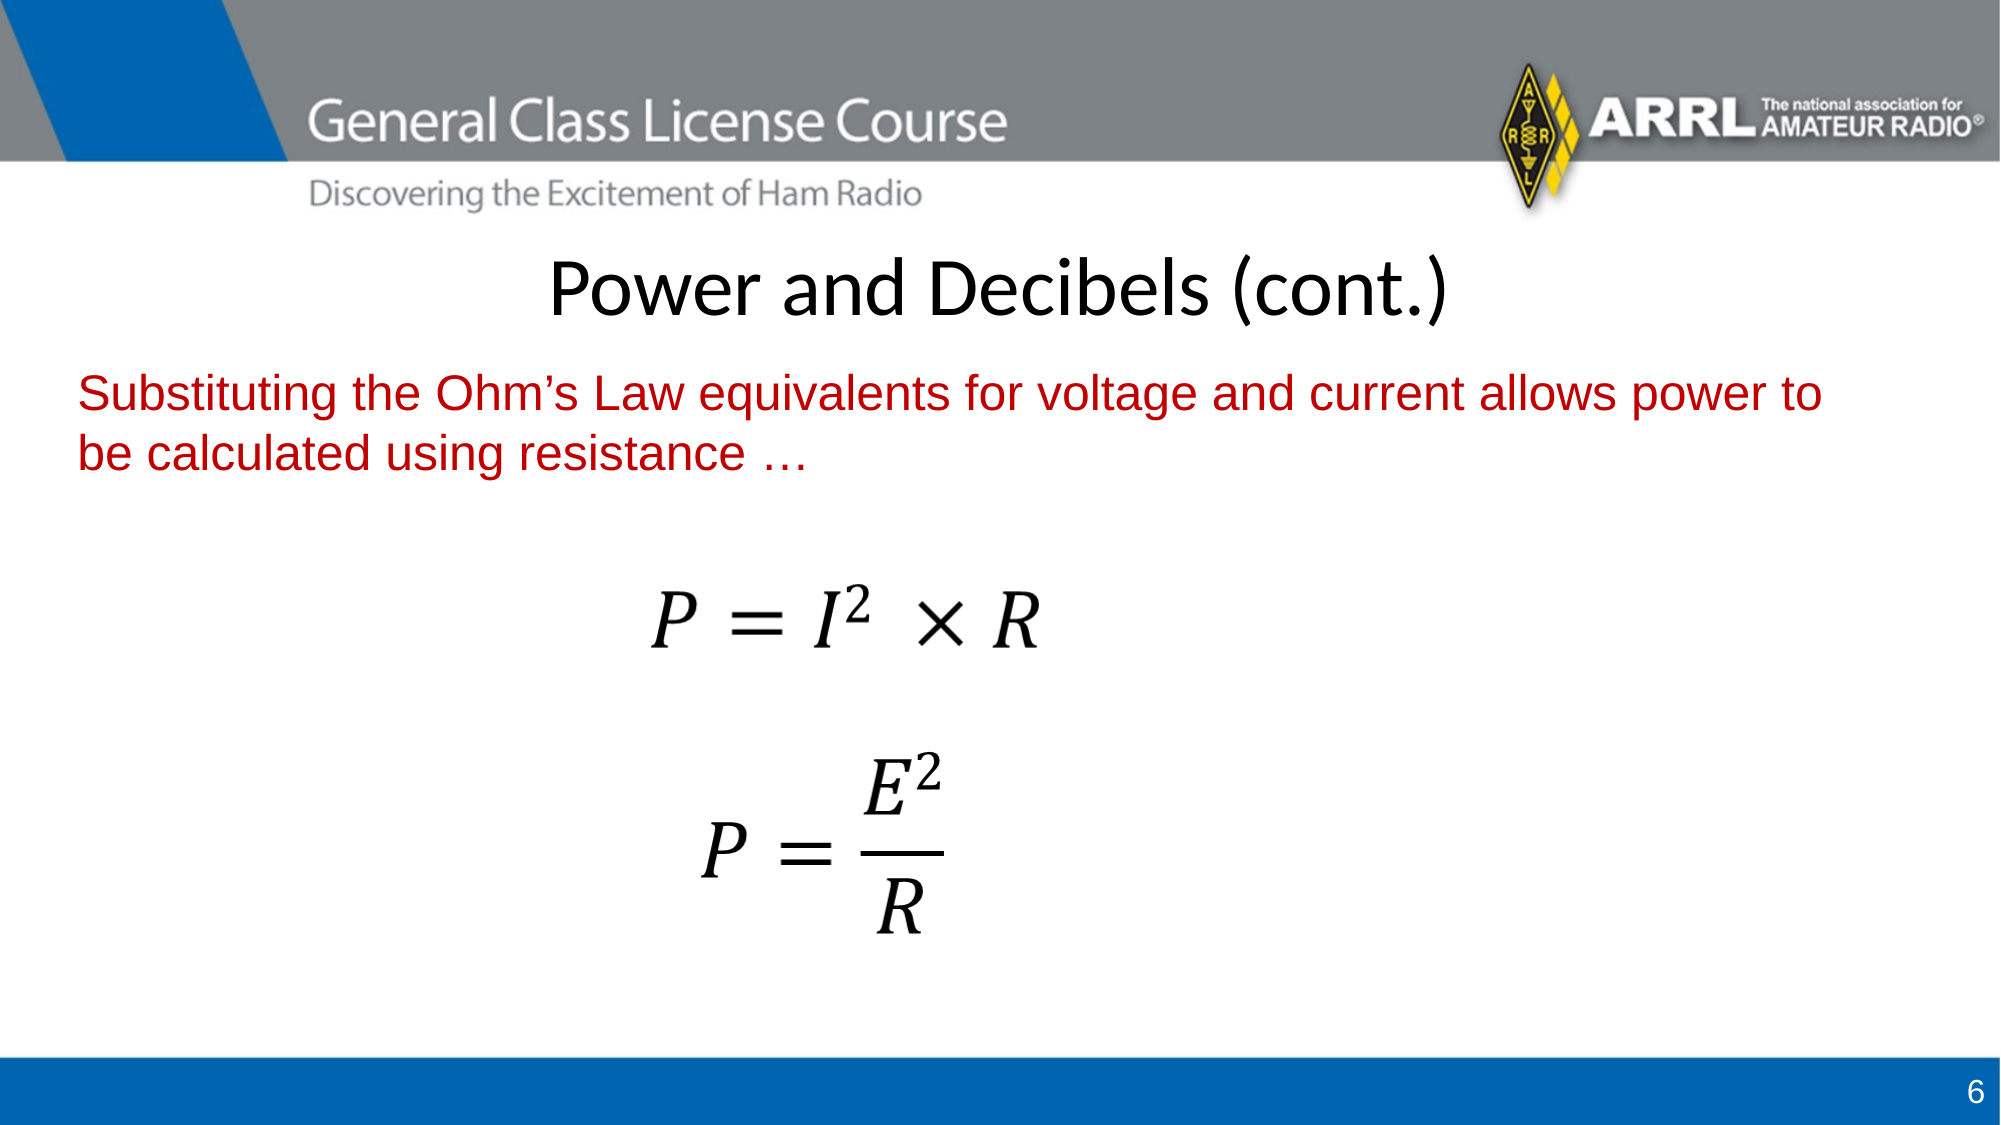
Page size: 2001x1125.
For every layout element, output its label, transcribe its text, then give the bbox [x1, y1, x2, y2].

title Power and Decibels (cont.) [99, 224, 1900, 413]
text_box Substituting the Ohm’s Law equivalents for voltage and current allows power to be calculated using resistance … [62, 353, 1888, 489]
picture [0, 0, 2001, 1125]
text_box 6 [1912, 1062, 2000, 1118]
text_box [687, 746, 956, 935]
text_box [637, 567, 1058, 669]
